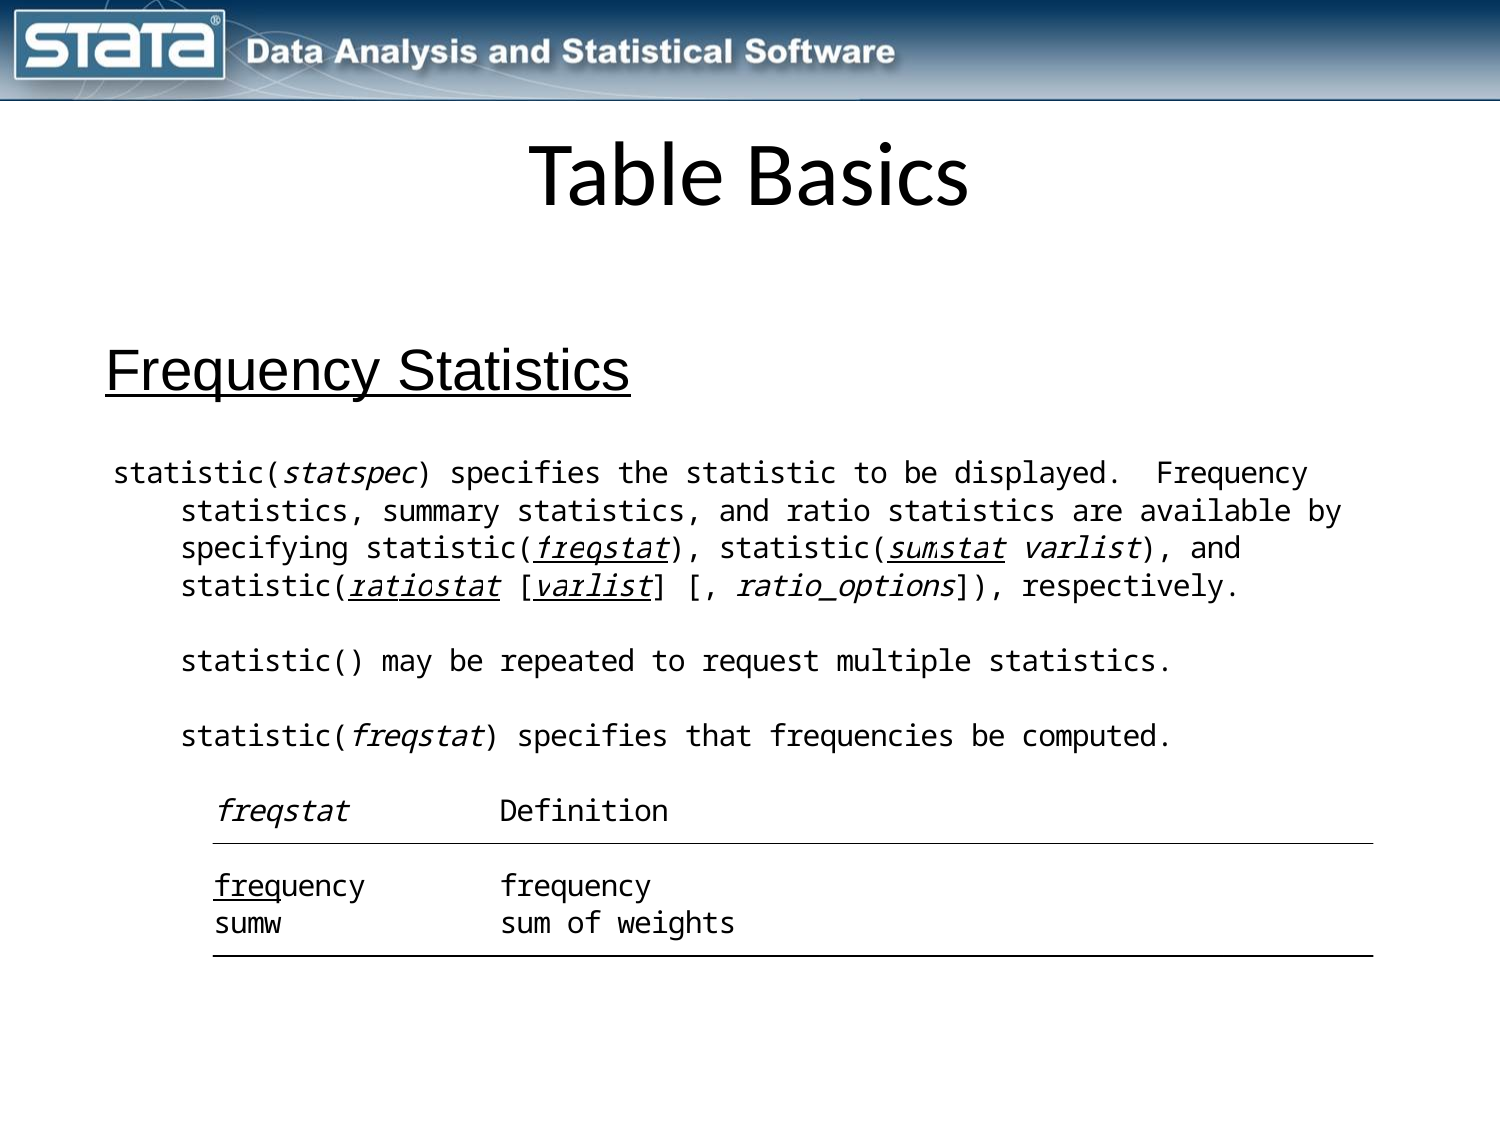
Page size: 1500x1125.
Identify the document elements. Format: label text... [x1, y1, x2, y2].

picture [0, 0, 1500, 100]
picture [87, 451, 1374, 977]
text_box Frequency Statistics [90, 324, 647, 410]
title Table Basics [0, 100, 1500, 238]
